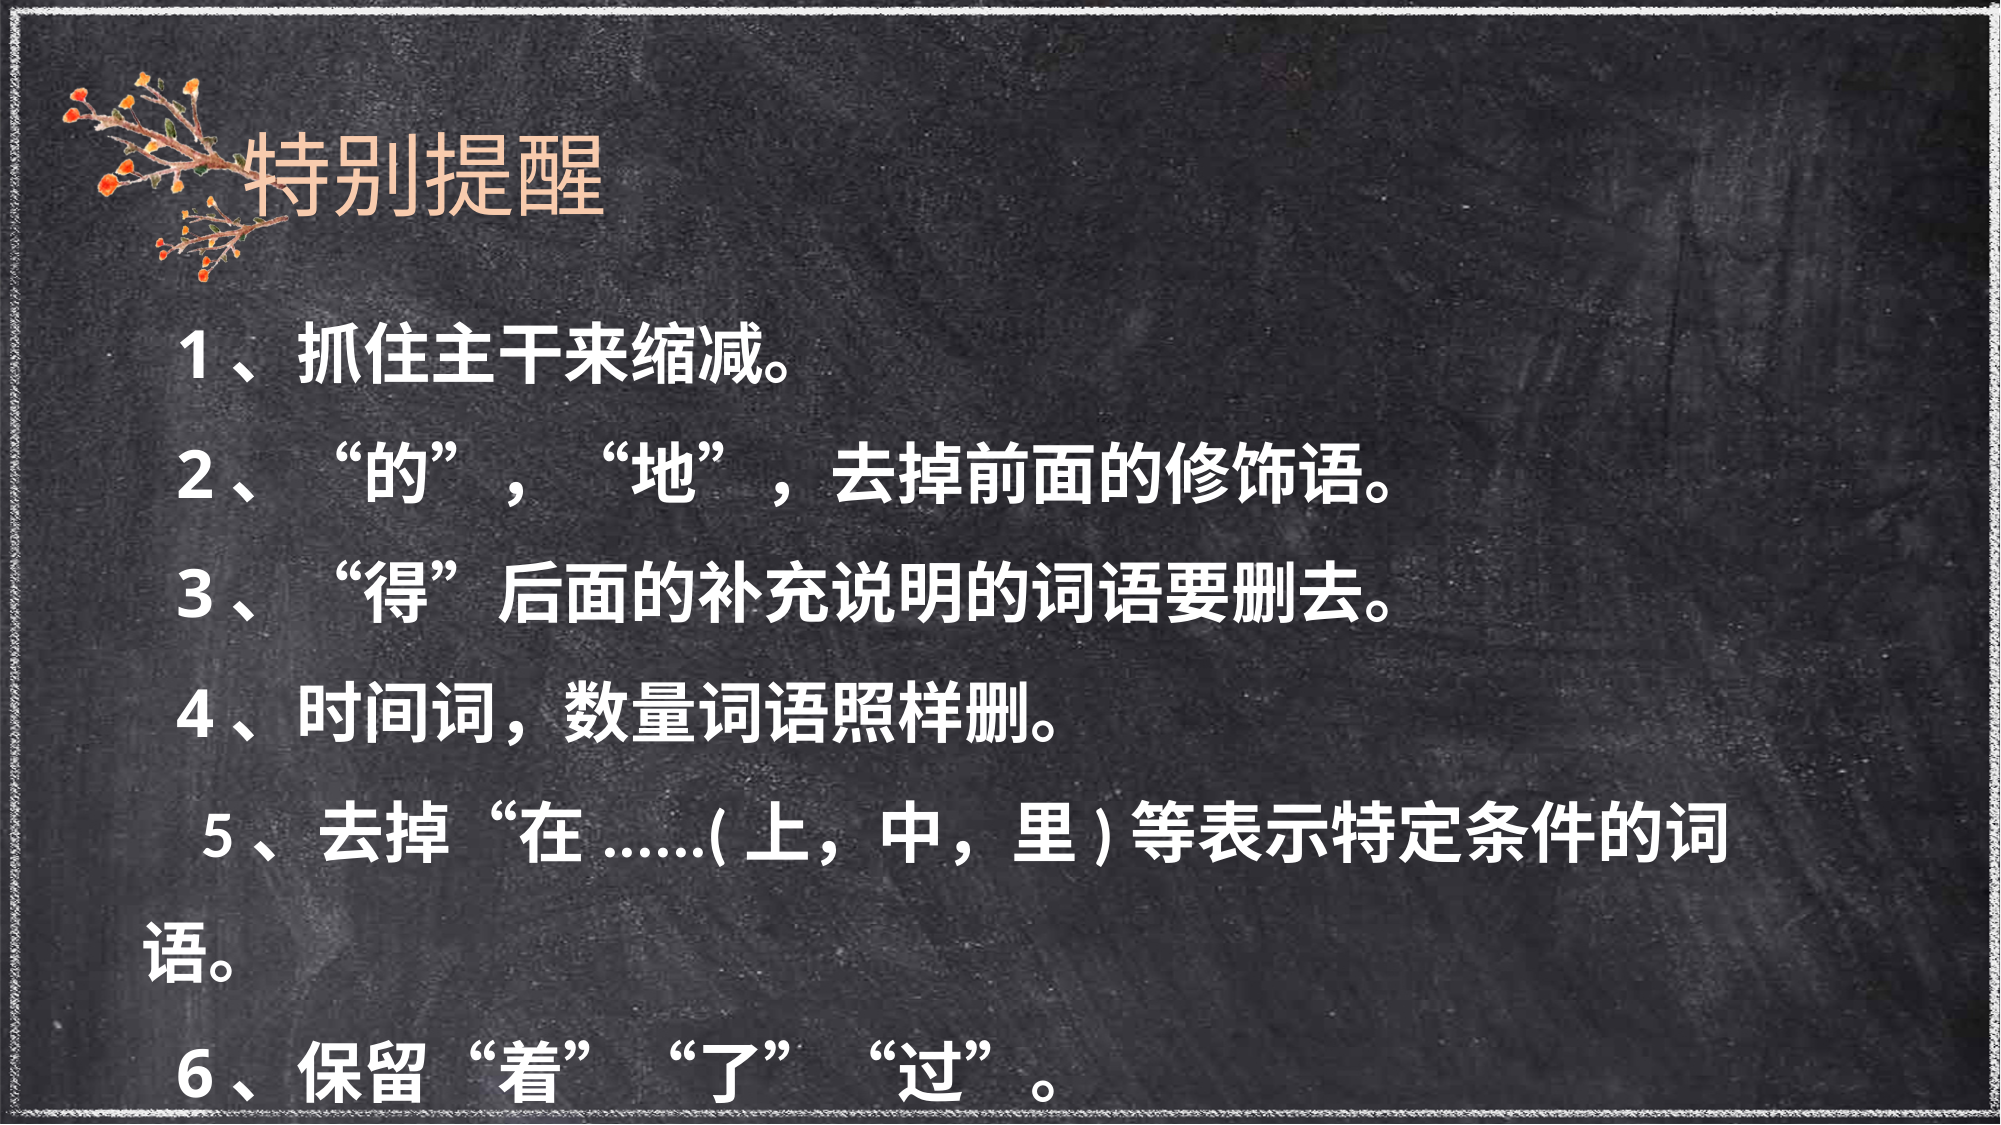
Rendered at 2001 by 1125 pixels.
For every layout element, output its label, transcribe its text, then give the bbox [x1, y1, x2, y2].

picture [0, 0, 2001, 1125]
text_box 1、抓住主干来缩减。 2、“的”，“地”，去掉前面的修饰语。 3、“得”后面的补充说明的词语要删去。 4、时间词，数量词语照样删。 5、去掉“在......(上，中，里)等表示特定条件的词语。 6、保留“着”“了”“过”。 [126, 264, 1803, 1125]
text_box 特别提醒 [284, 110, 728, 236]
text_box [70, 65, 284, 296]
